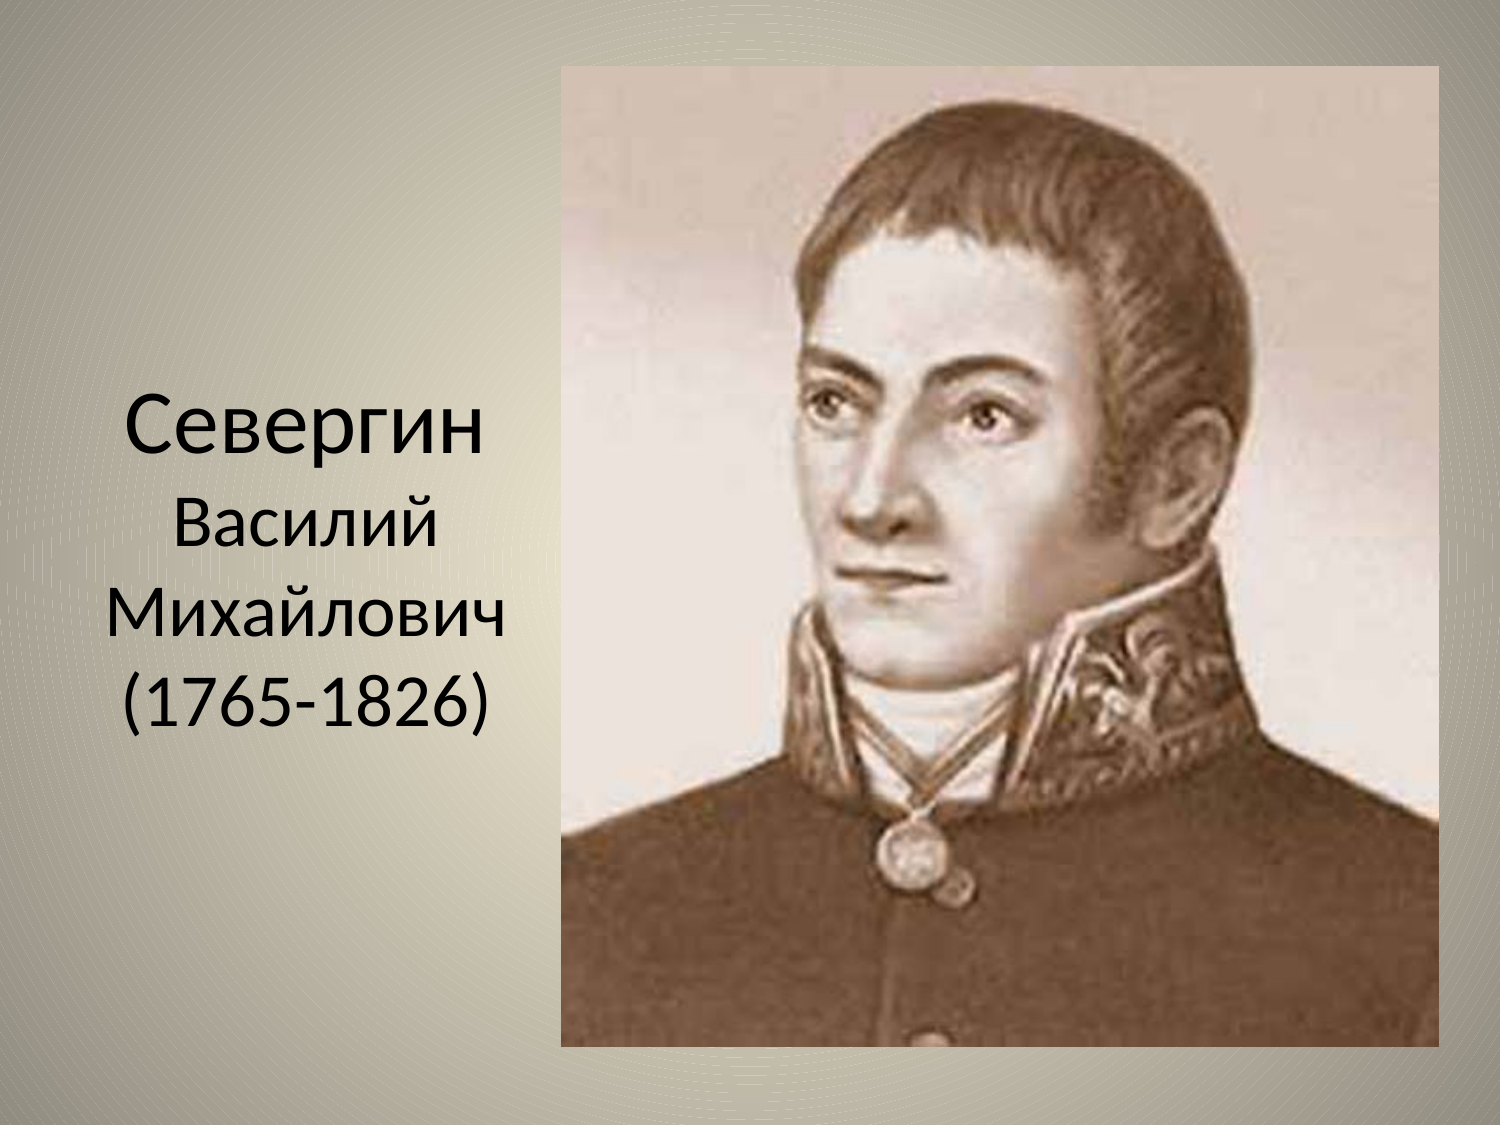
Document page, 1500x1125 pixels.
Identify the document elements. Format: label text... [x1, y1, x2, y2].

title Севергин Василий Михайлович (1765-1826) [75, 45, 538, 1059]
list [560, 66, 1439, 1047]
